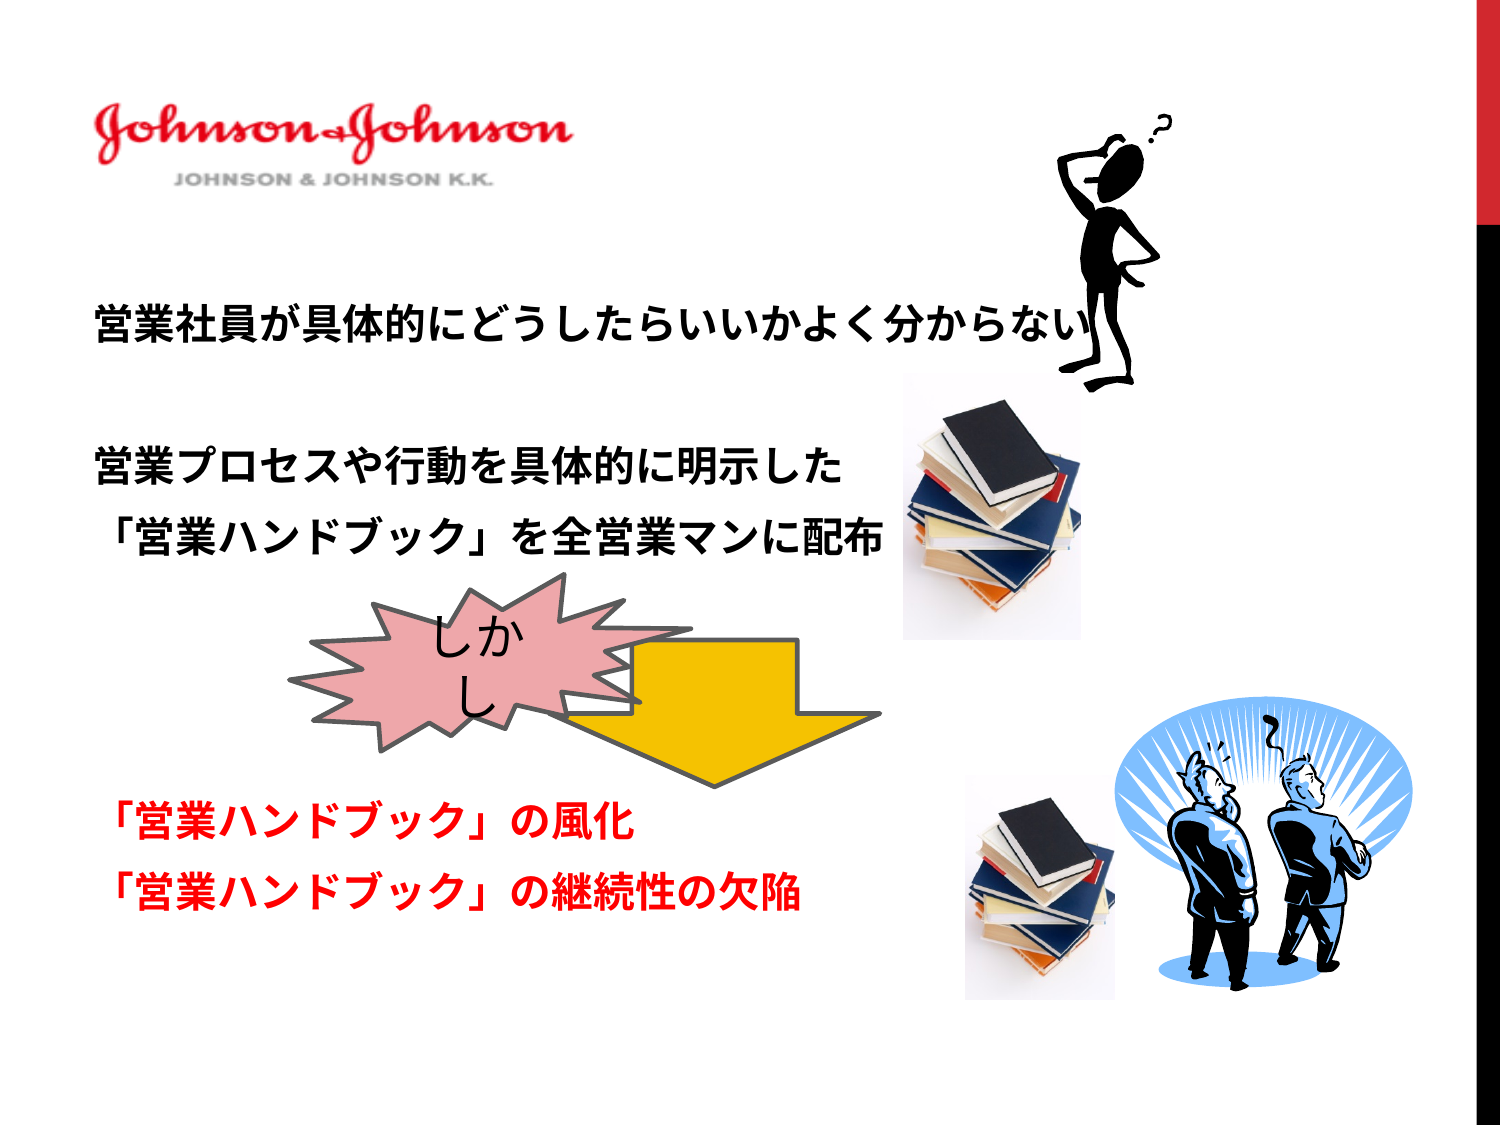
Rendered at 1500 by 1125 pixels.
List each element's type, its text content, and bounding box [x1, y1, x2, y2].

picture [902, 113, 1173, 641]
picture [76, 77, 598, 214]
text_box [547, 637, 883, 790]
list 営業社員が具体的にどうしたらいいかよく分からない 営業プロセスや行動を具体的に明示した 「営業ハンドブック」を全営業マンに配布 「営業ハンドブック」の風化 「営業ハンドブック」の継続性の欠陥 [77, 290, 1328, 1071]
text_box しかし [286, 572, 694, 754]
picture [964, 695, 1414, 1000]
